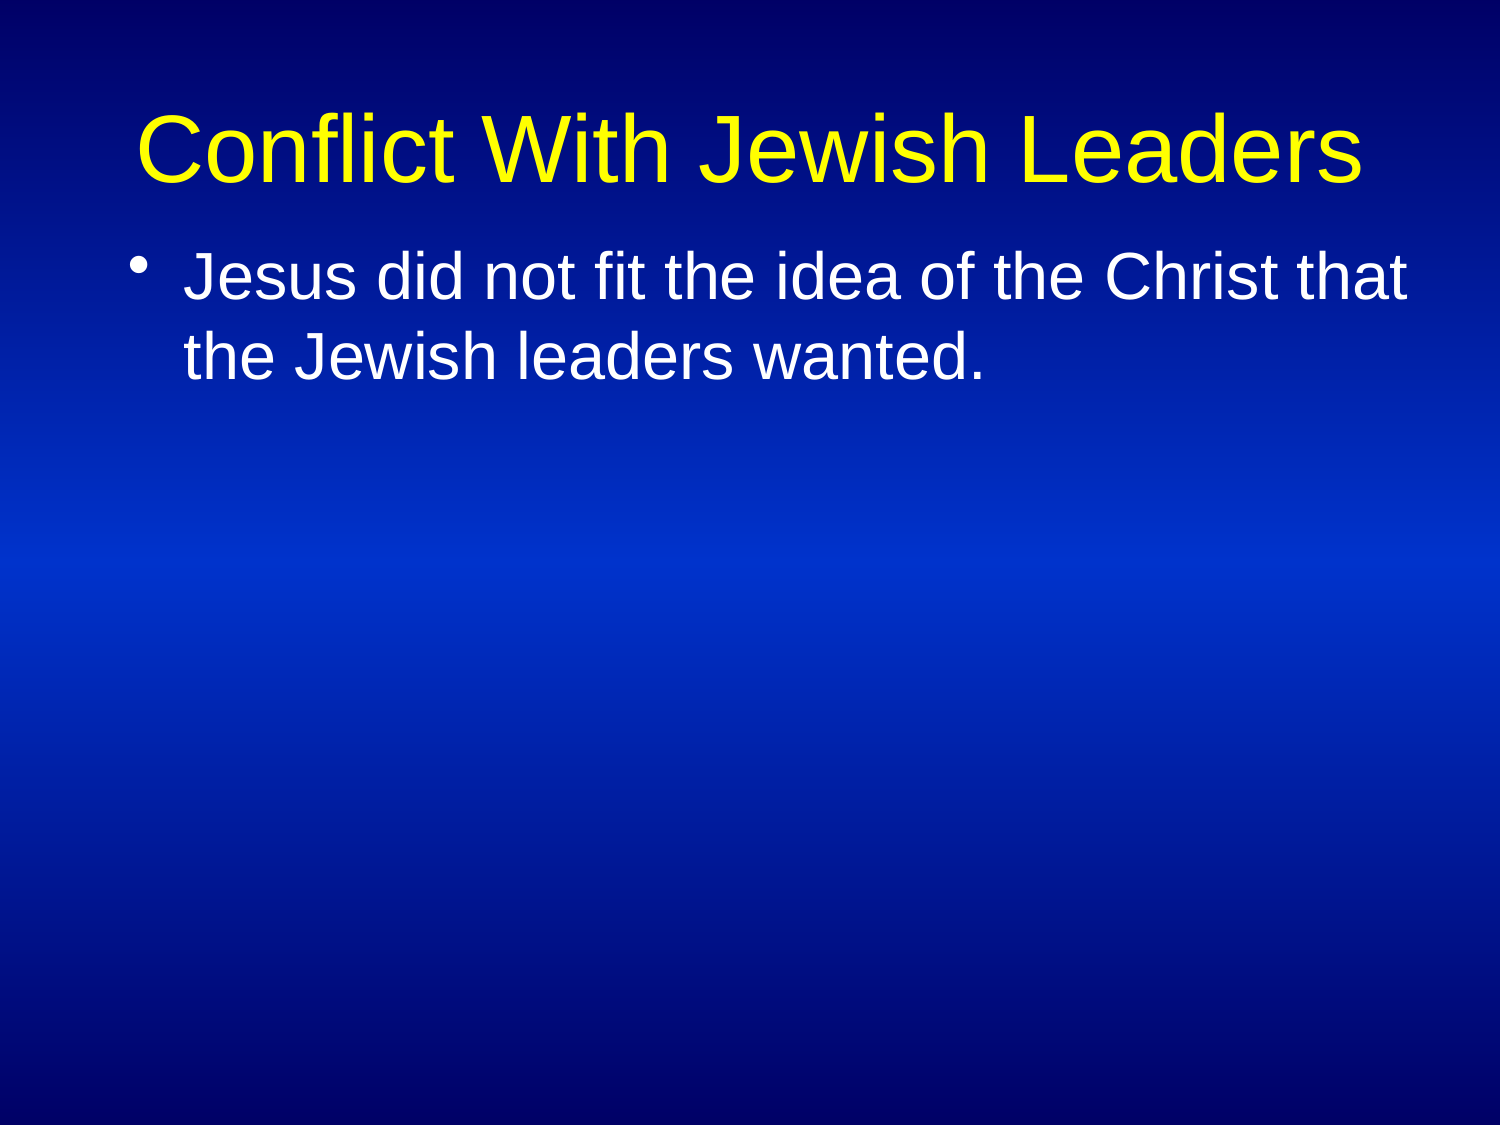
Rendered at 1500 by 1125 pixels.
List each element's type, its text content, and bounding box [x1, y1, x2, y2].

title Conflict With Jewish Leaders [37, 50, 1463, 238]
list Jesus did not fit the idea of the Christ that the Jewish leaders wanted. [112, 224, 1463, 1025]
